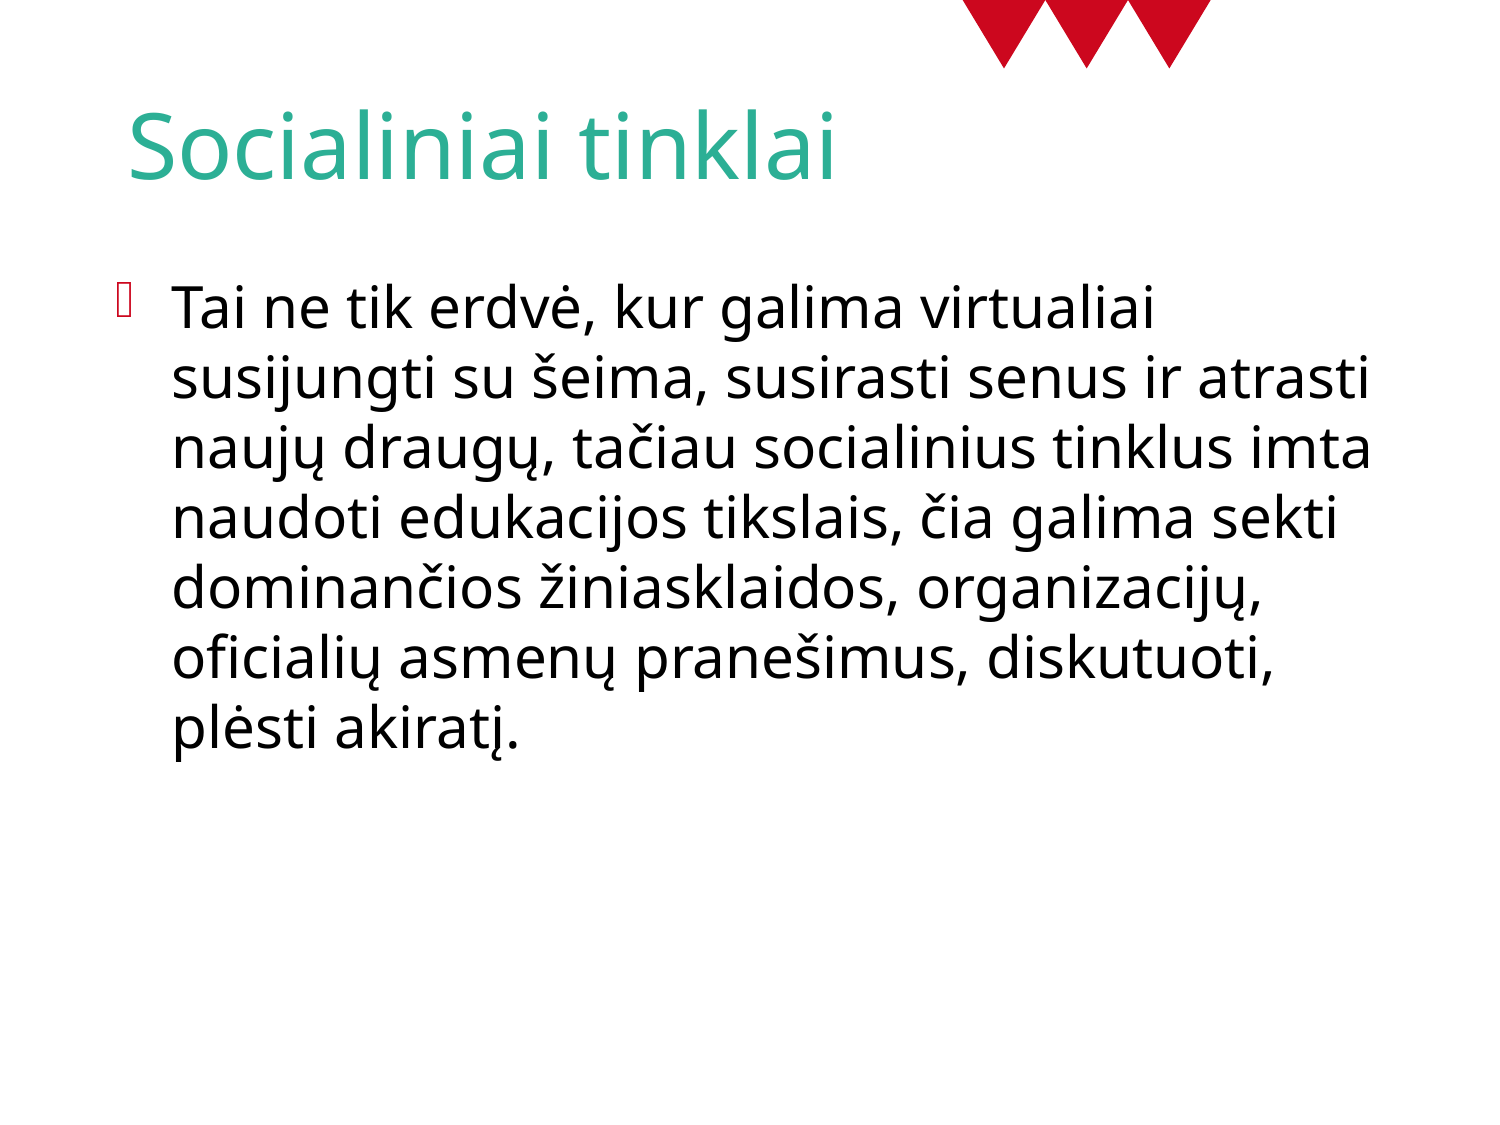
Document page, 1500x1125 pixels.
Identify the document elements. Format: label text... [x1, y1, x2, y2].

title Socialiniai tinklai [112, 66, 1388, 220]
list Tai ne tik erdvė, kur galima virtualiai susijungti su šeima, susirasti senus ir atrasti naujų draugų, tačiau socialinius tinklus imta naudoti edukacijos tikslais, čia galima sekti dominančios žiniasklaidos, organizacijų, oficialių asmenų pranešimus, diskutuoti, plėsti akiratį. [100, 262, 1400, 1012]
